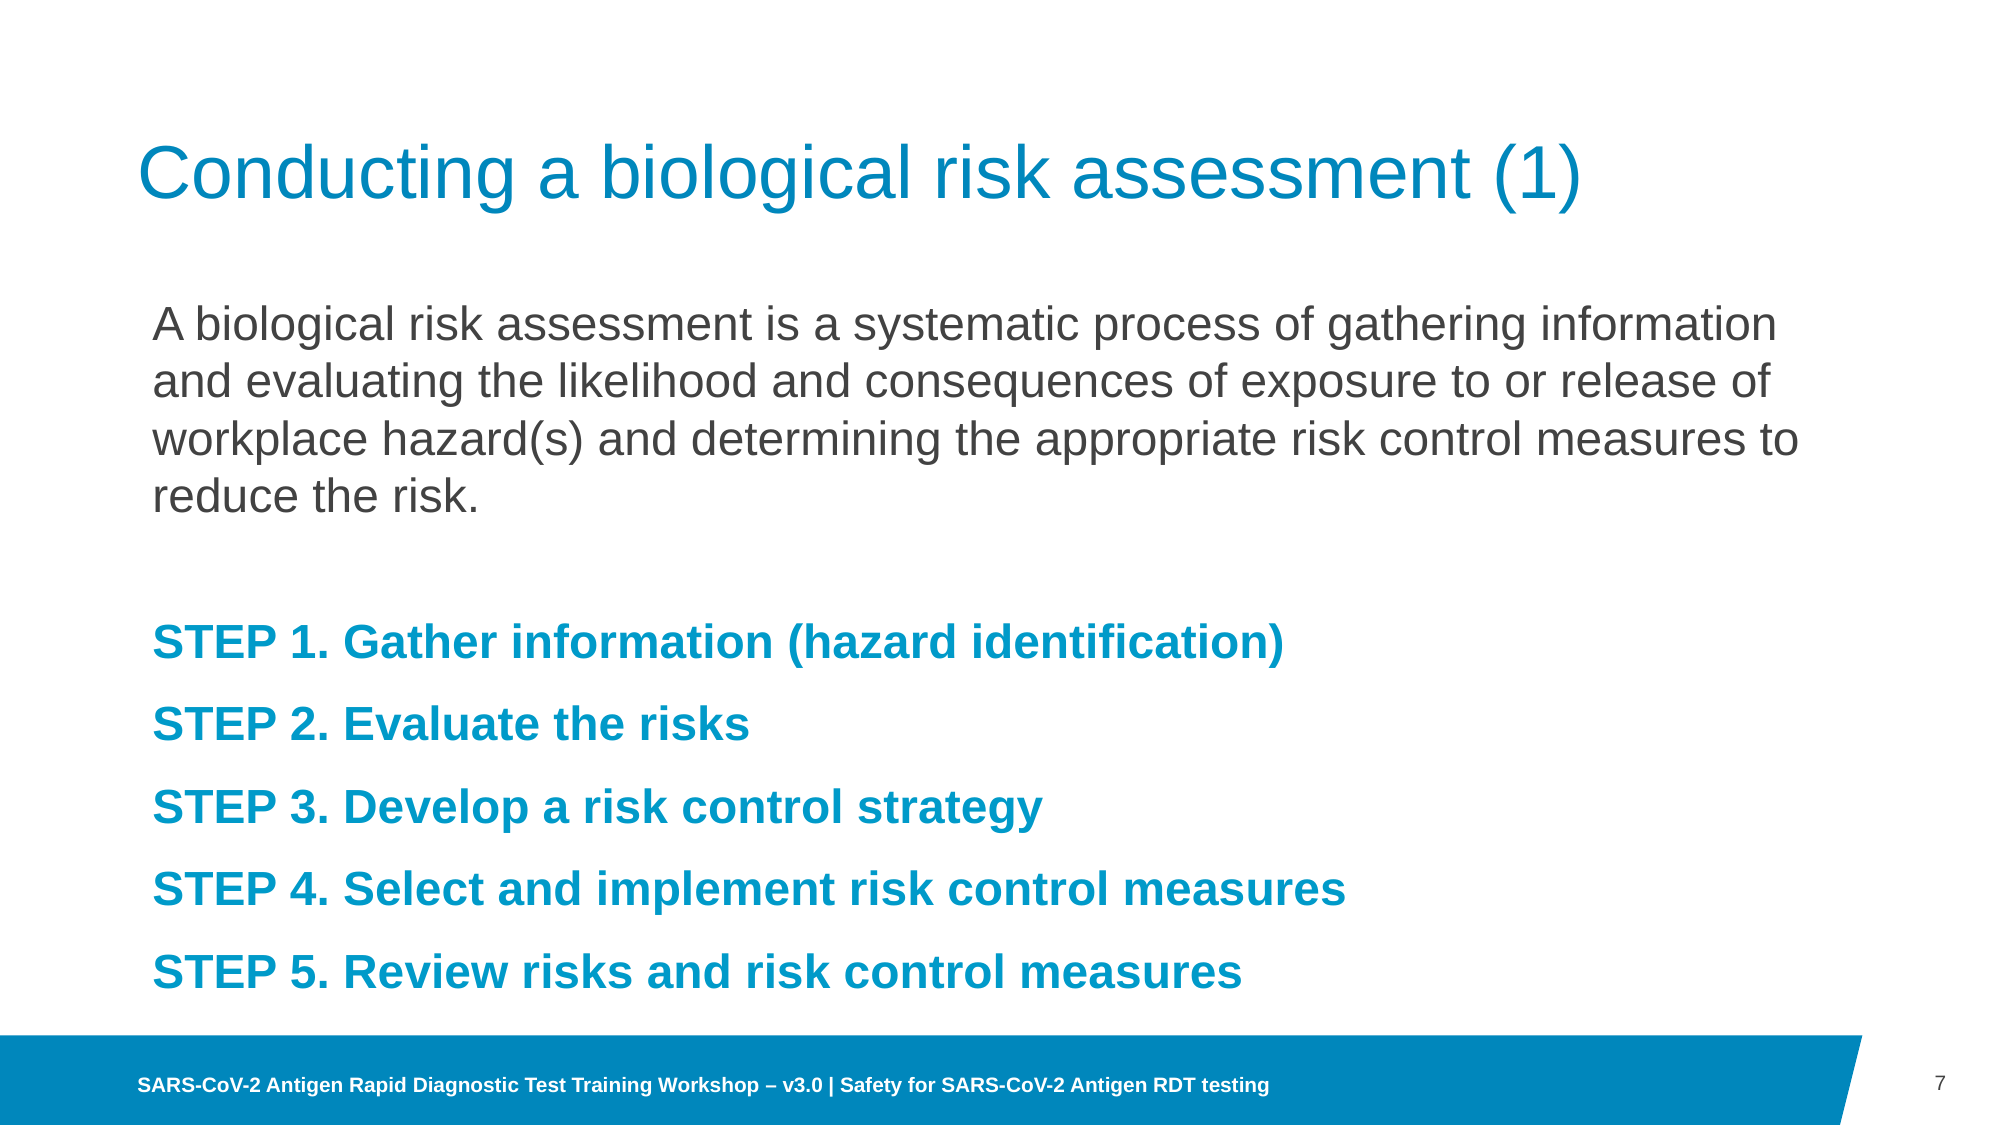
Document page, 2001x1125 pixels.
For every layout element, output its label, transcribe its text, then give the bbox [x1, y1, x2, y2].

list A biological risk assessment is a systematic process of gathering information and evaluating the likelihood and consequences of exposure to or release of workplace hazard(s) and determining the appropriate risk control measures to reduce the risk. STEP 1. Gather information (hazard identification) STEP 2. Evaluate the risks STEP 3. Develop a risk control strategy STEP 4. Select and implement risk control measures STEP 5. Review risks and risk control measures [137, 284, 1863, 1014]
title Conducting a biological risk assessment (1) [137, 59, 1863, 215]
footer SARS-CoV-2 Antigen Rapid Diagnostic Test Training Workshop – v3.0 | Safety for SARS-CoV-2 Antigen RDT testing [137, 1042, 1338, 1125]
slide_number 7 [1862, 1035, 1947, 1125]
